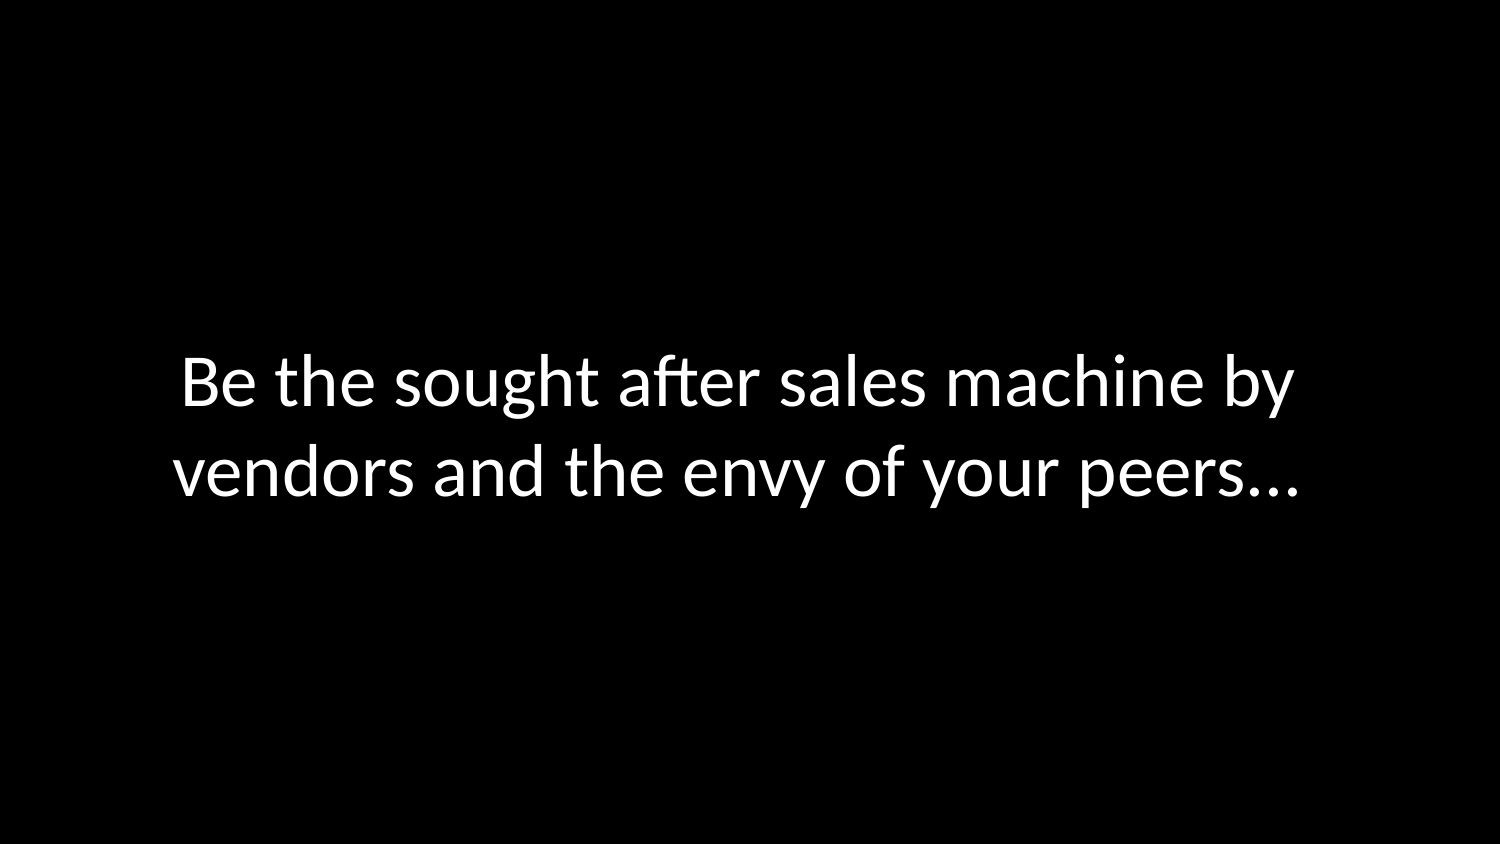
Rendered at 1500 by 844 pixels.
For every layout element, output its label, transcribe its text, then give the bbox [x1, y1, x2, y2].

title Be the sought after sales machine by vendors and the envy of your peers... [147, 257, 1329, 586]
